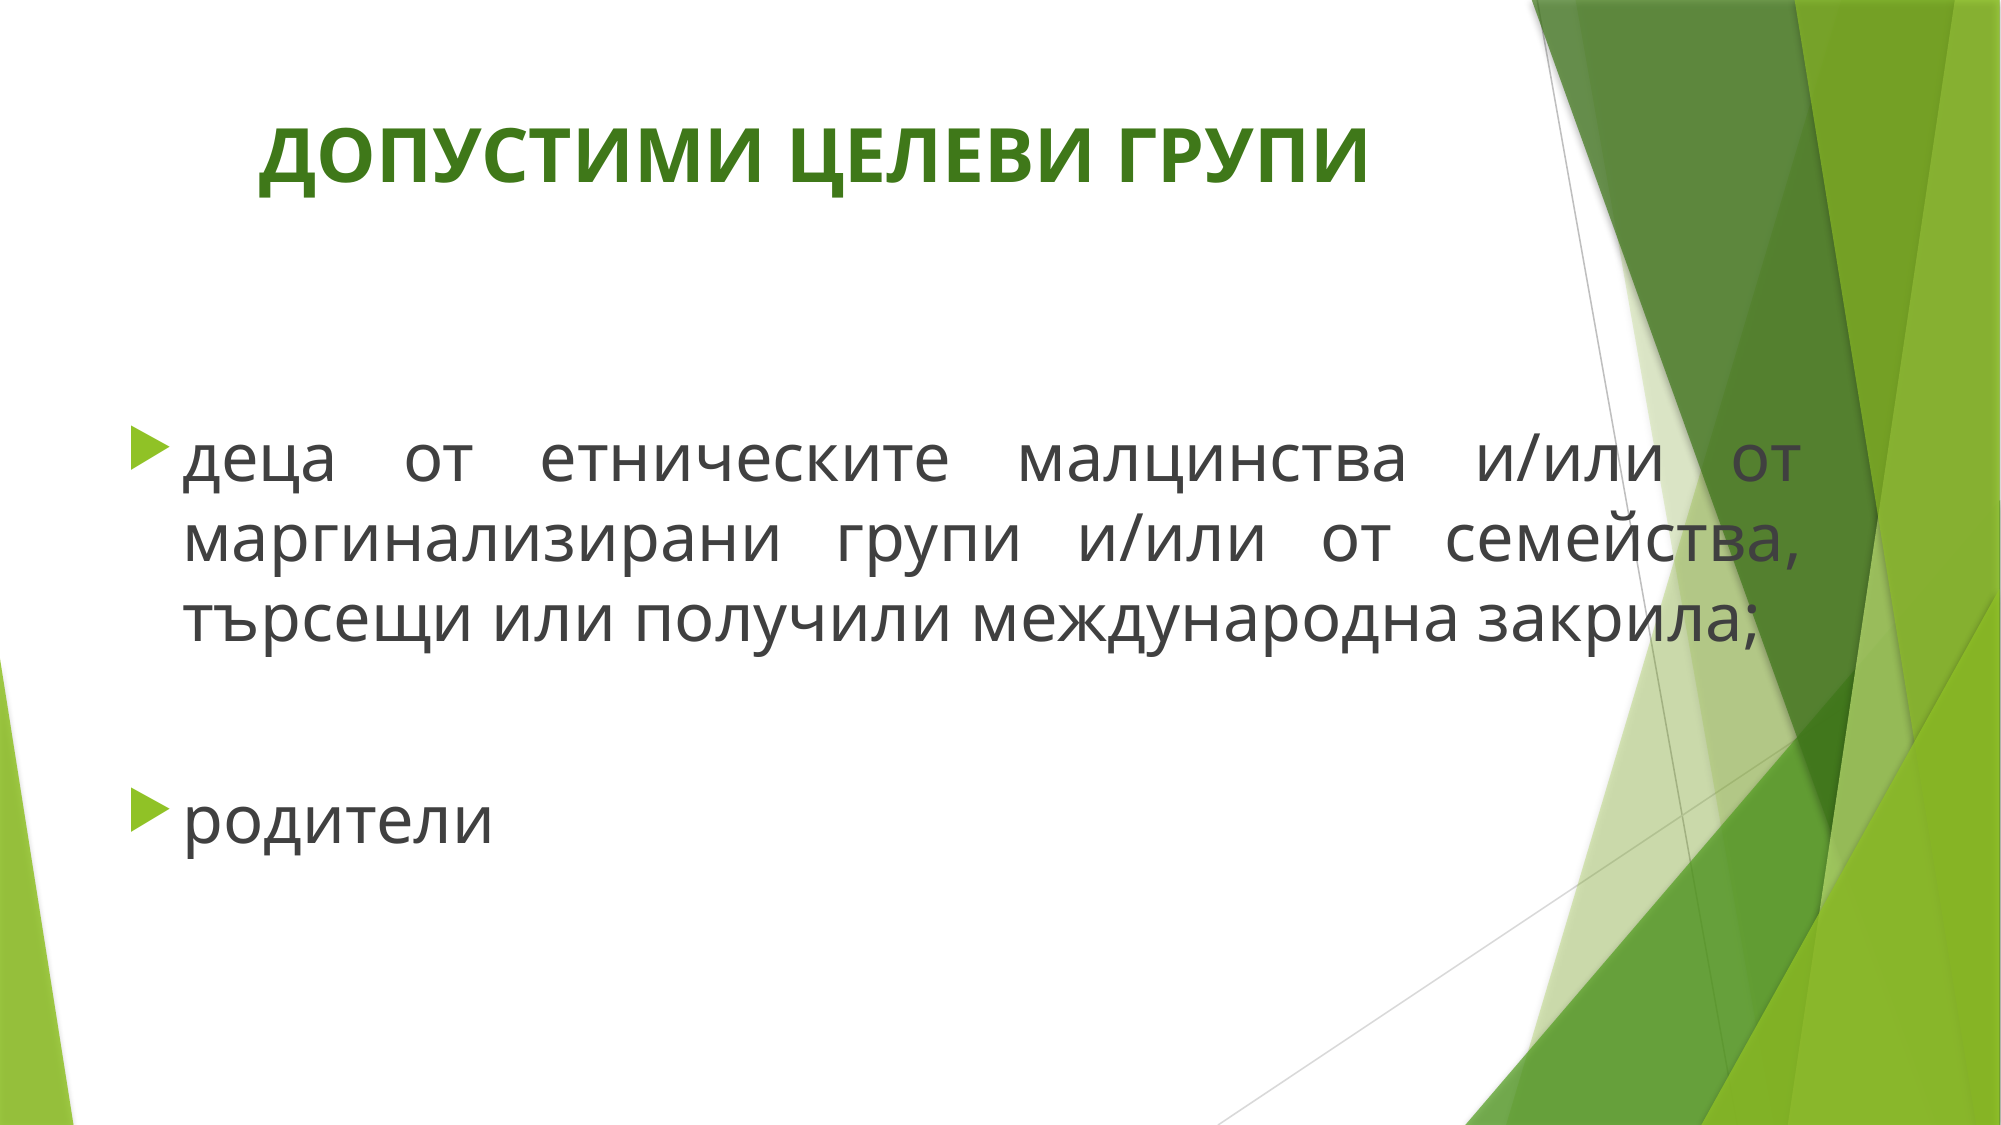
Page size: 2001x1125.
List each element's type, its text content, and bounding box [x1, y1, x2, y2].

list деца от етническите малцинства и/или от маргинализирани групи и/или от семейства, търсещи или получили международна закрила; родители [111, 407, 1819, 1100]
title ДОПУСТИМИ ЦЕЛЕВИ ГРУПИ [111, 99, 1522, 221]
